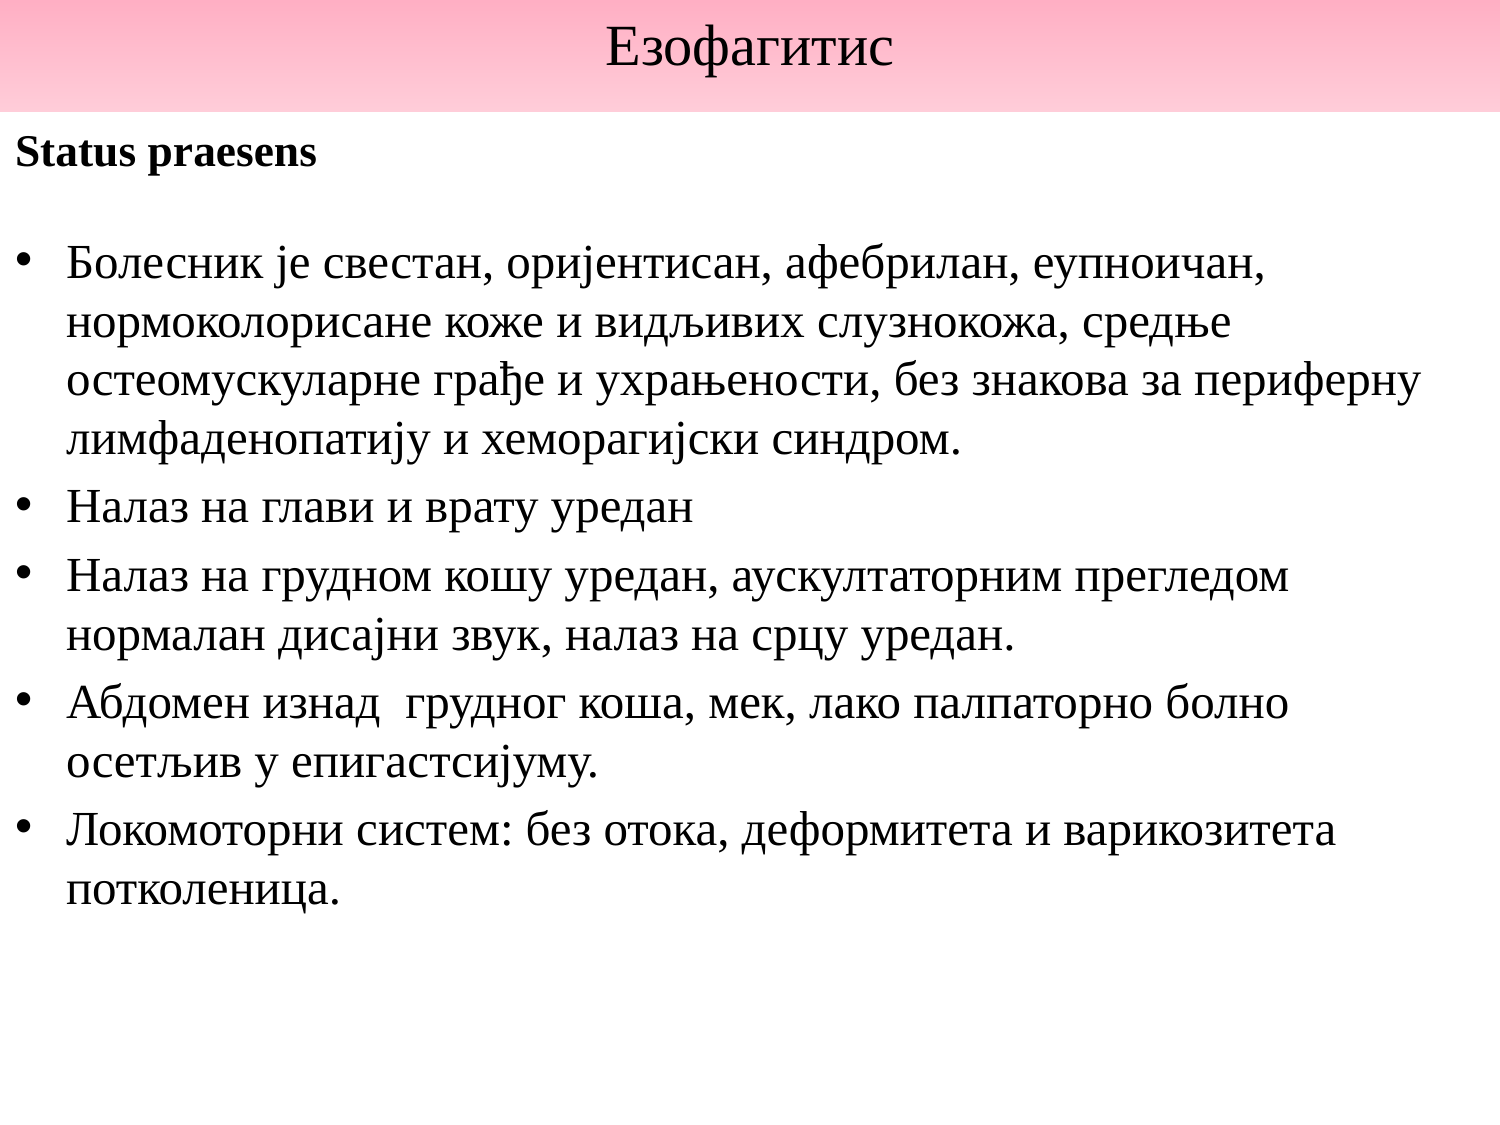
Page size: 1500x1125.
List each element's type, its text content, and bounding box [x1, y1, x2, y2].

text_box Езофагитис [0, 0, 1500, 112]
list Status praesens Болесник је свестан, оријентисан, афебрилан, еупноичан, нормоколорисане коже и видљивих слузнокожа, средње остеомускуларне грађе и ухрањености, без знакова за периферну лимфаденопатију и хеморагијски синдром. Налаз на глави и врату уредан Налаз на грудном кошу уредан, аускултаторним прегледом нормалан дисајни звук, налаз на срцу уредан. Абдомен изнад грудног коша, мек, лако палпаторно болно осетљив у епигастсијуму. Локомоторни систем: без отока, деформитета и варикозитета потколеница. [0, 113, 1470, 929]
